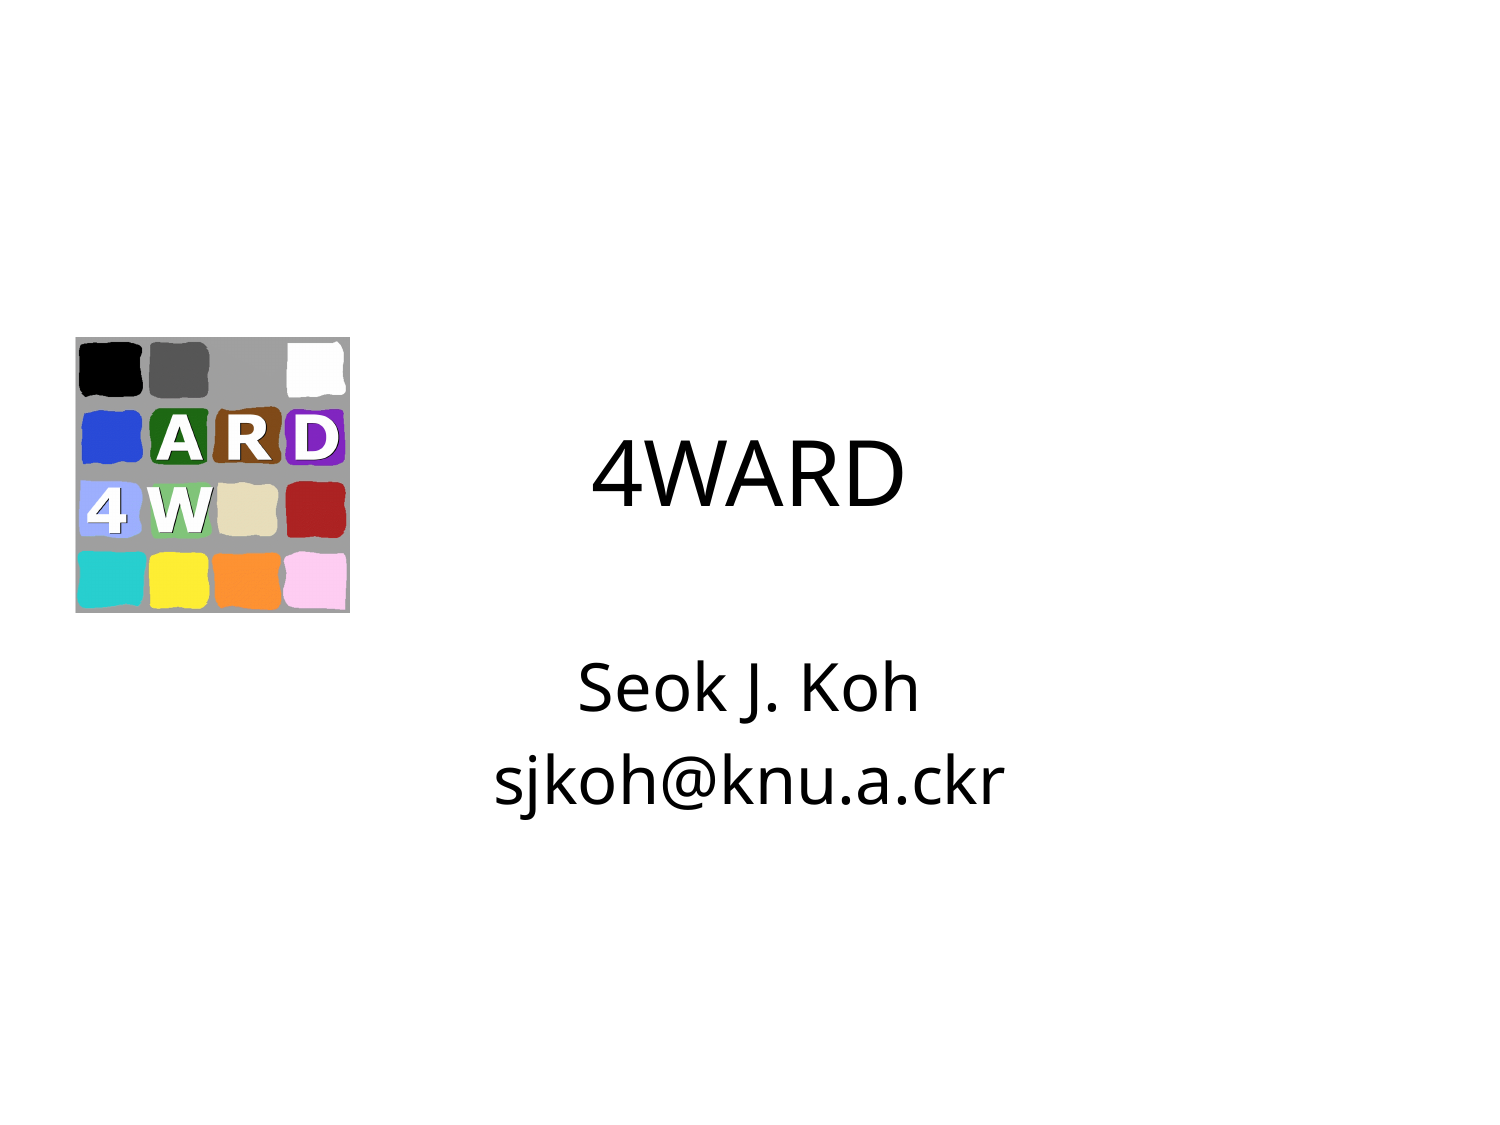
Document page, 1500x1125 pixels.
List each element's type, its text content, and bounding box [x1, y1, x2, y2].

subtitle Seok J. Koh sjkoh@knu.a.ckr [224, 637, 1276, 926]
picture [74, 337, 351, 613]
title 4WARD [354, 349, 1388, 591]
